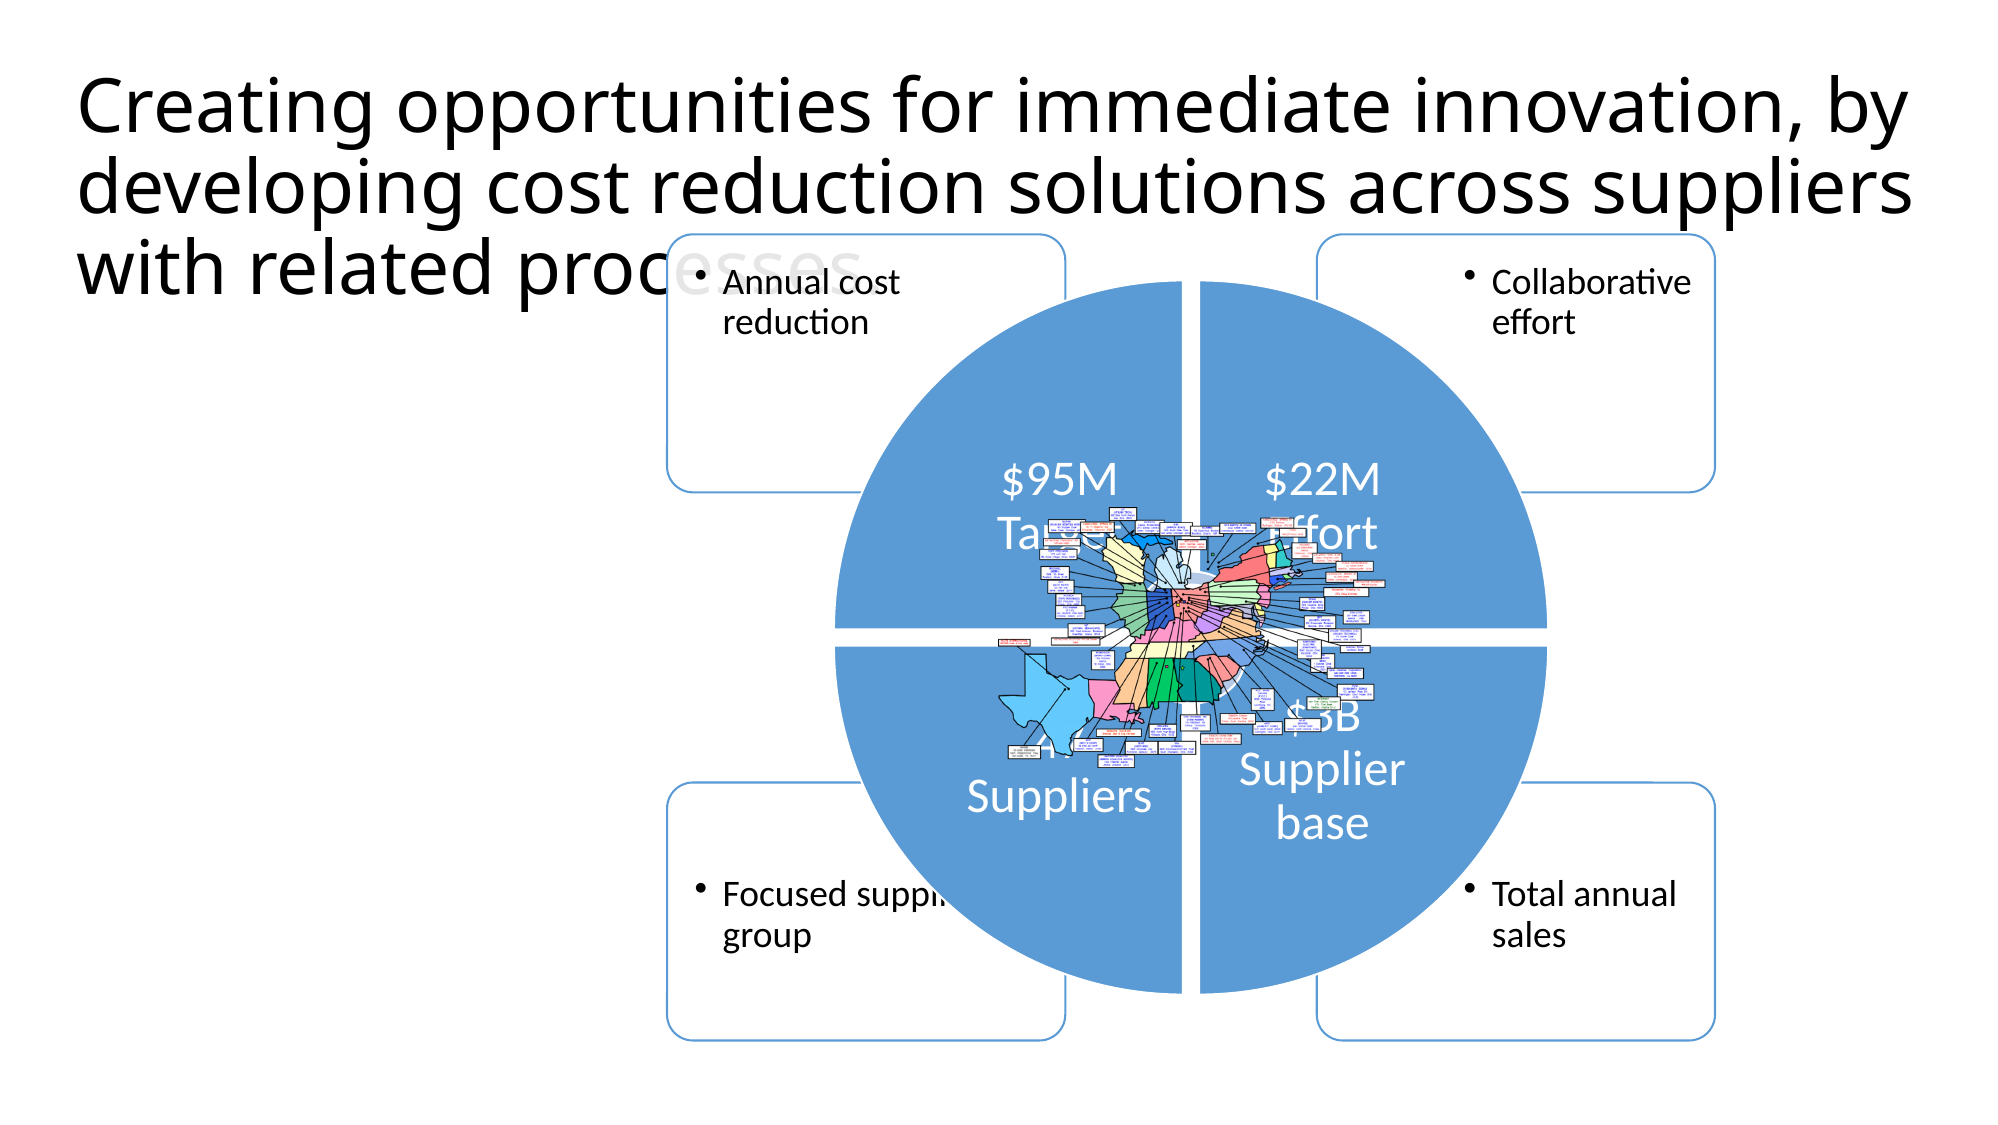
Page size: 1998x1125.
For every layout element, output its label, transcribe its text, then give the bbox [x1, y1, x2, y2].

title Creating opportunities for immediate innovation, by developing cost reduction solutions across suppliers with related processes. [61, 50, 1937, 419]
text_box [586, 234, 1796, 1041]
picture [998, 507, 1392, 768]
